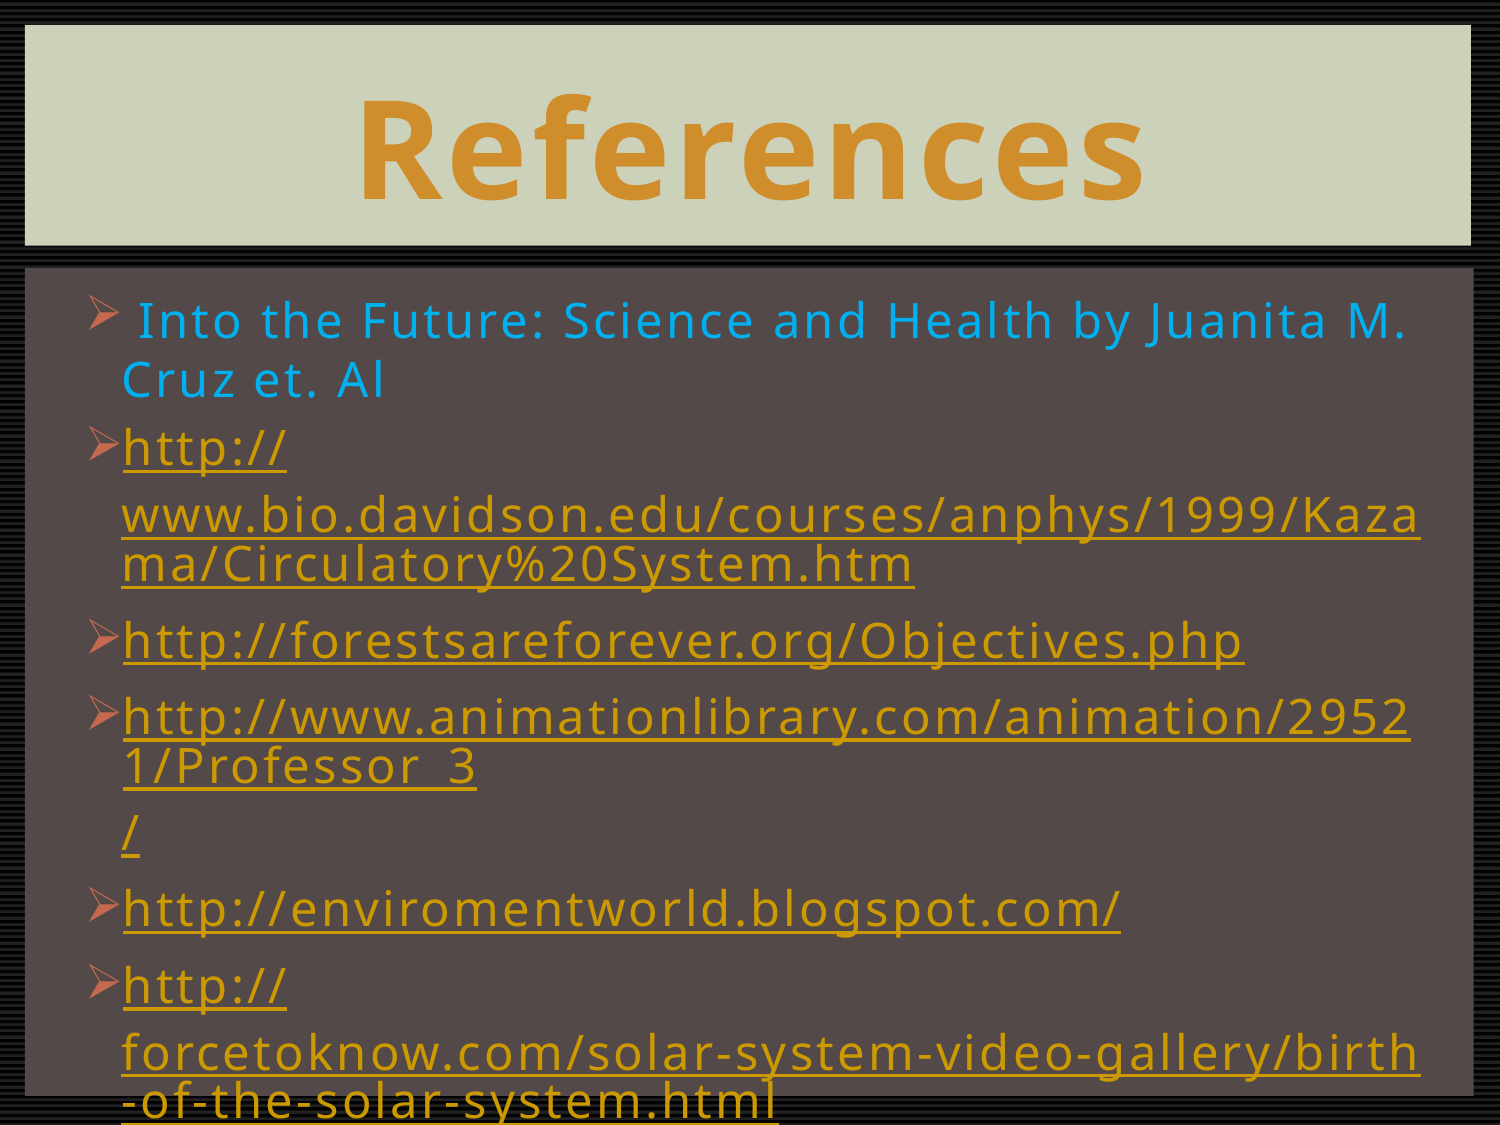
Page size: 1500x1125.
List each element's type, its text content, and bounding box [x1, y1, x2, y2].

title References [309, 43, 1191, 247]
list Into the Future: Science and Health by Juanita M. Cruz et. Al http://www.bio.davidson.edu/courses/anphys/1999/Kazama/Circulatory%20System.htm http://forestsareforever.org/Objectives.php http://www.animationlibrary.com/animation/29521/Professor_3/ http://enviromentworld.blogspot.com/ http://forcetoknow.com/solar-system-video-gallery/birth-of-the-solar-system.html http://www.dailylifesinspiration.com/inspirational-quotes-for-students [62, 281, 1442, 1075]
